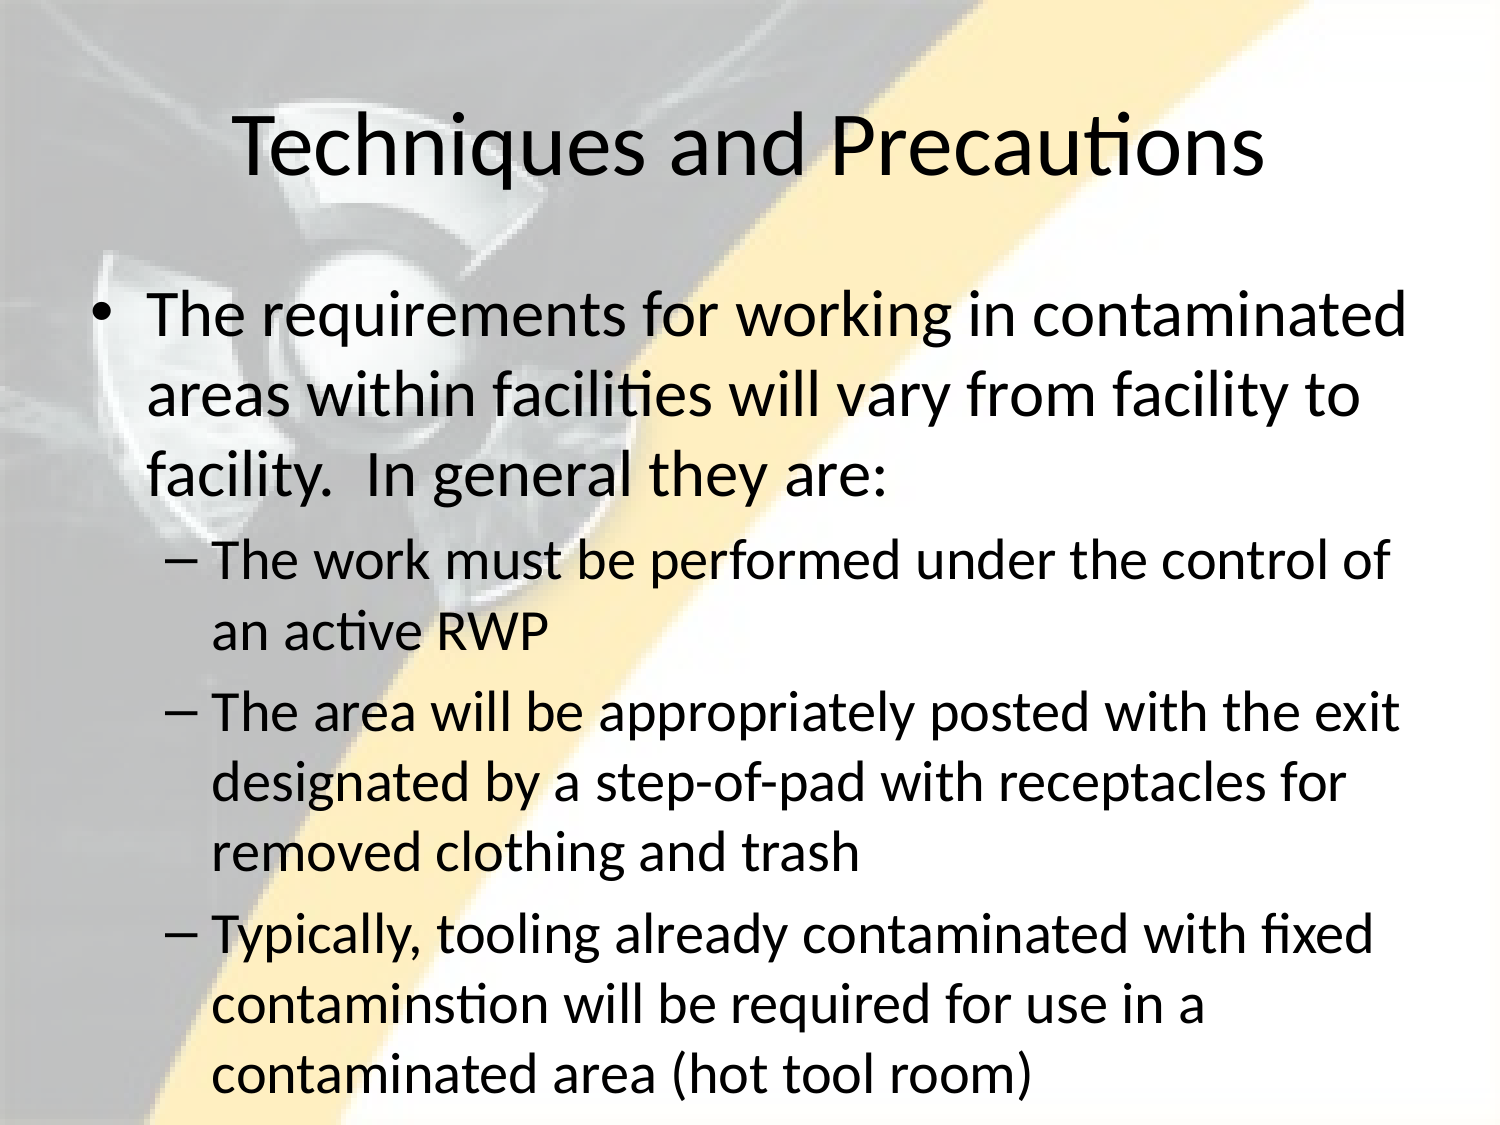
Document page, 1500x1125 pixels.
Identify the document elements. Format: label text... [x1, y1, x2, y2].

list The requirements for working in contaminated areas within facilities will vary from facility to facility. In general they are: The work must be performed under the control of an active RWP The area will be appropriately posted with the exit designated by a step-of-pad with receptacles for removed clothing and trash Typically, tooling already contaminated with fixed contaminstion will be required for use in a contaminated area (hot tool room) [75, 262, 1425, 1005]
title Techniques and Precautions [75, 45, 1425, 233]
